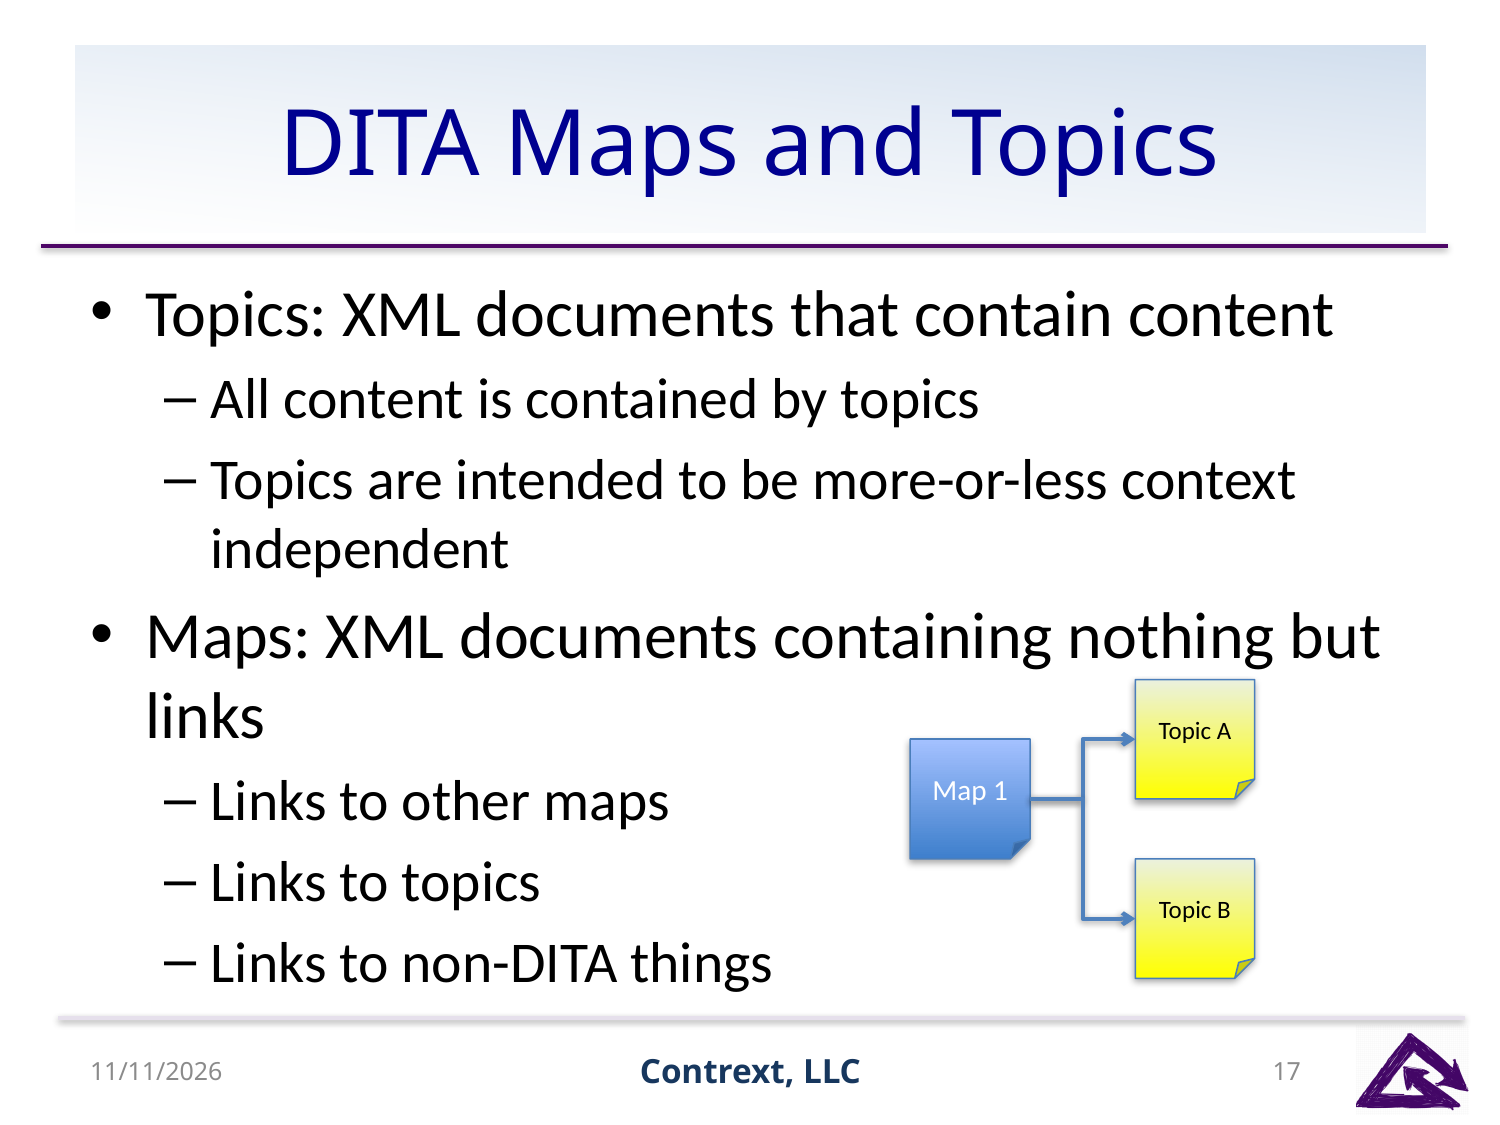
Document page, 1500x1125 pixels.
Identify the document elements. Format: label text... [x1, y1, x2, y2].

title DITA Maps and Topics [75, 45, 1425, 233]
footer Contrext, LLC [471, 1042, 1030, 1103]
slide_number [75, 1042, 425, 1103]
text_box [909, 679, 1255, 979]
picture [1356, 1025, 1469, 1115]
list Topics: XML documents that contain content All content is contained by topics Topics are intended to be more-or-less context independent Maps: XML documents containing nothing but links Links to other maps Links to topics Links to non-DITA things [75, 262, 1425, 1005]
slide_number 17 [1074, 1042, 1316, 1103]
